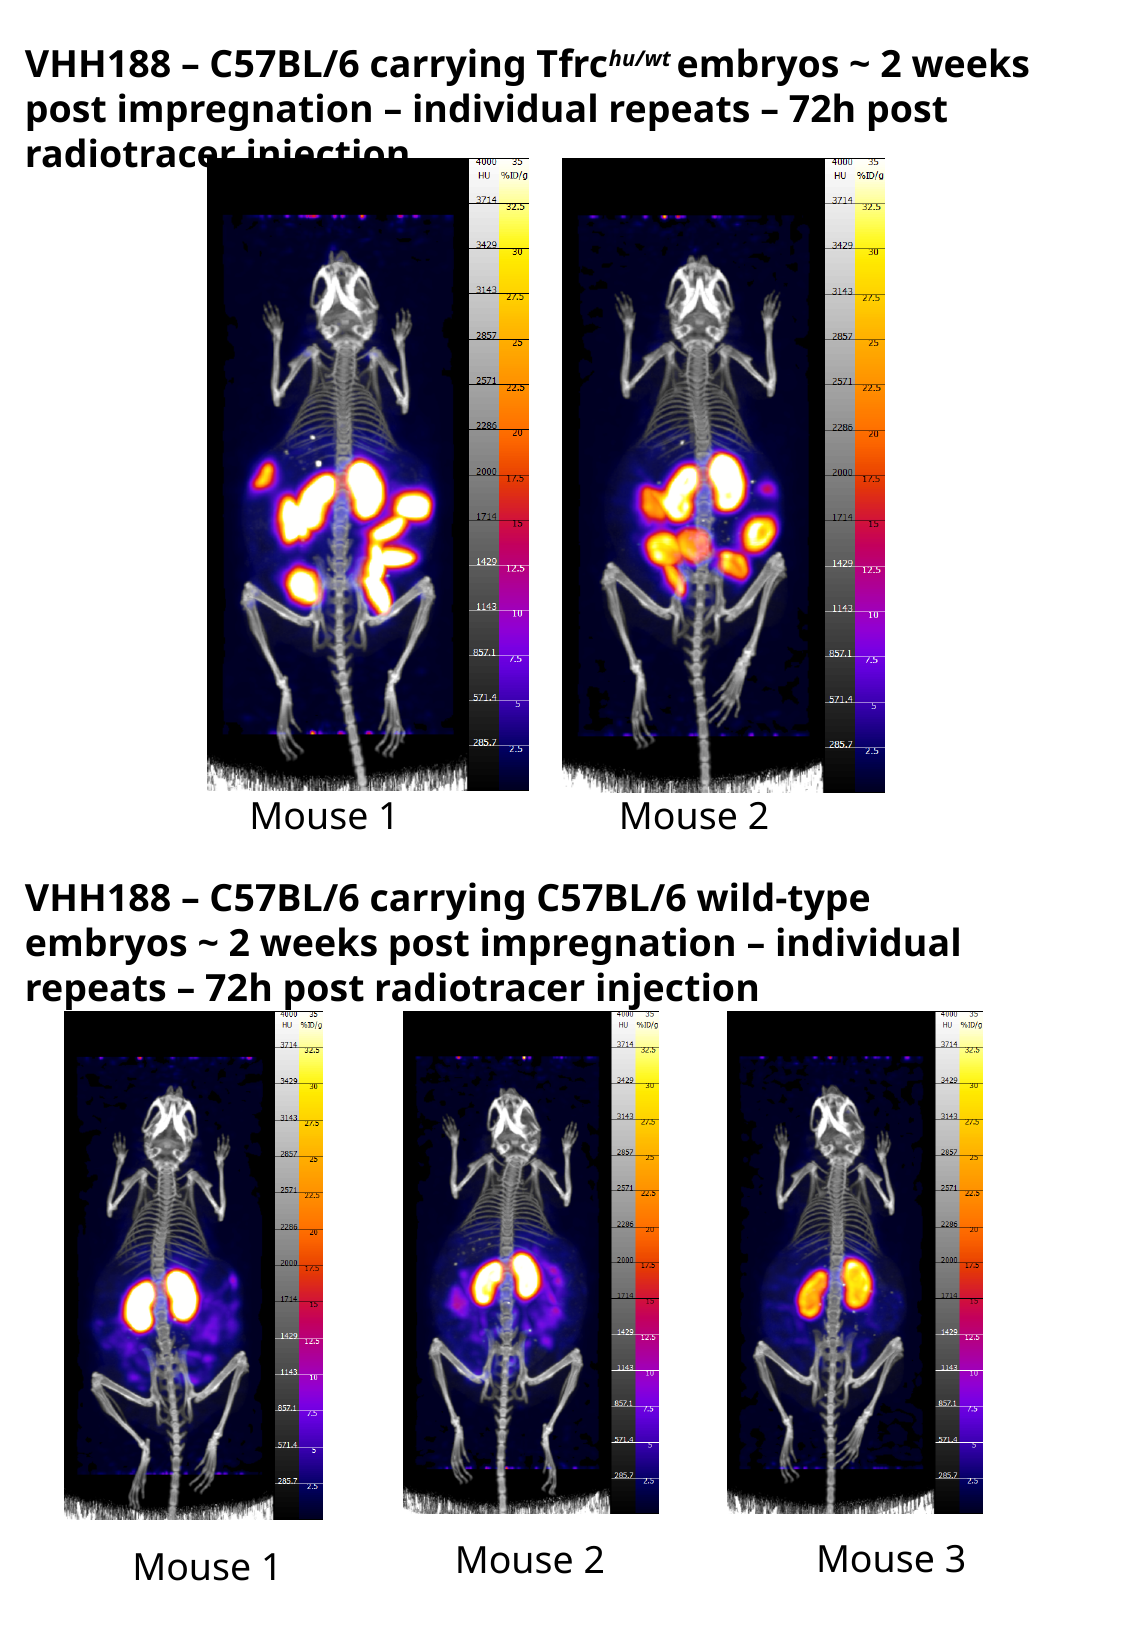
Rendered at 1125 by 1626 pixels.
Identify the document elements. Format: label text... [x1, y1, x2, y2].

text_box VHH188 – C57BL/6 carrying C57BL/6 wild-type embryos ~ 2 weeks post impregnation – individual repeats – 72h post radiotracer injection [10, 866, 1053, 1017]
text_box Mouse 1 [117, 1536, 298, 1596]
text_box Mouse 2 [604, 794, 785, 845]
picture [64, 1011, 324, 1521]
picture [561, 158, 886, 794]
picture [207, 158, 530, 792]
picture [403, 1011, 660, 1514]
text_box Mouse 2 [440, 1528, 621, 1589]
picture [726, 1011, 983, 1514]
text_box Mouse 1 [234, 792, 415, 845]
text_box VHH188 – C57BL/6 carrying Tfrchu/wt embryos ~ 2 weeks post impregnation – individual repeats – 72h post radiotracer injection [10, 32, 1053, 183]
text_box Mouse 3 [801, 1527, 982, 1587]
